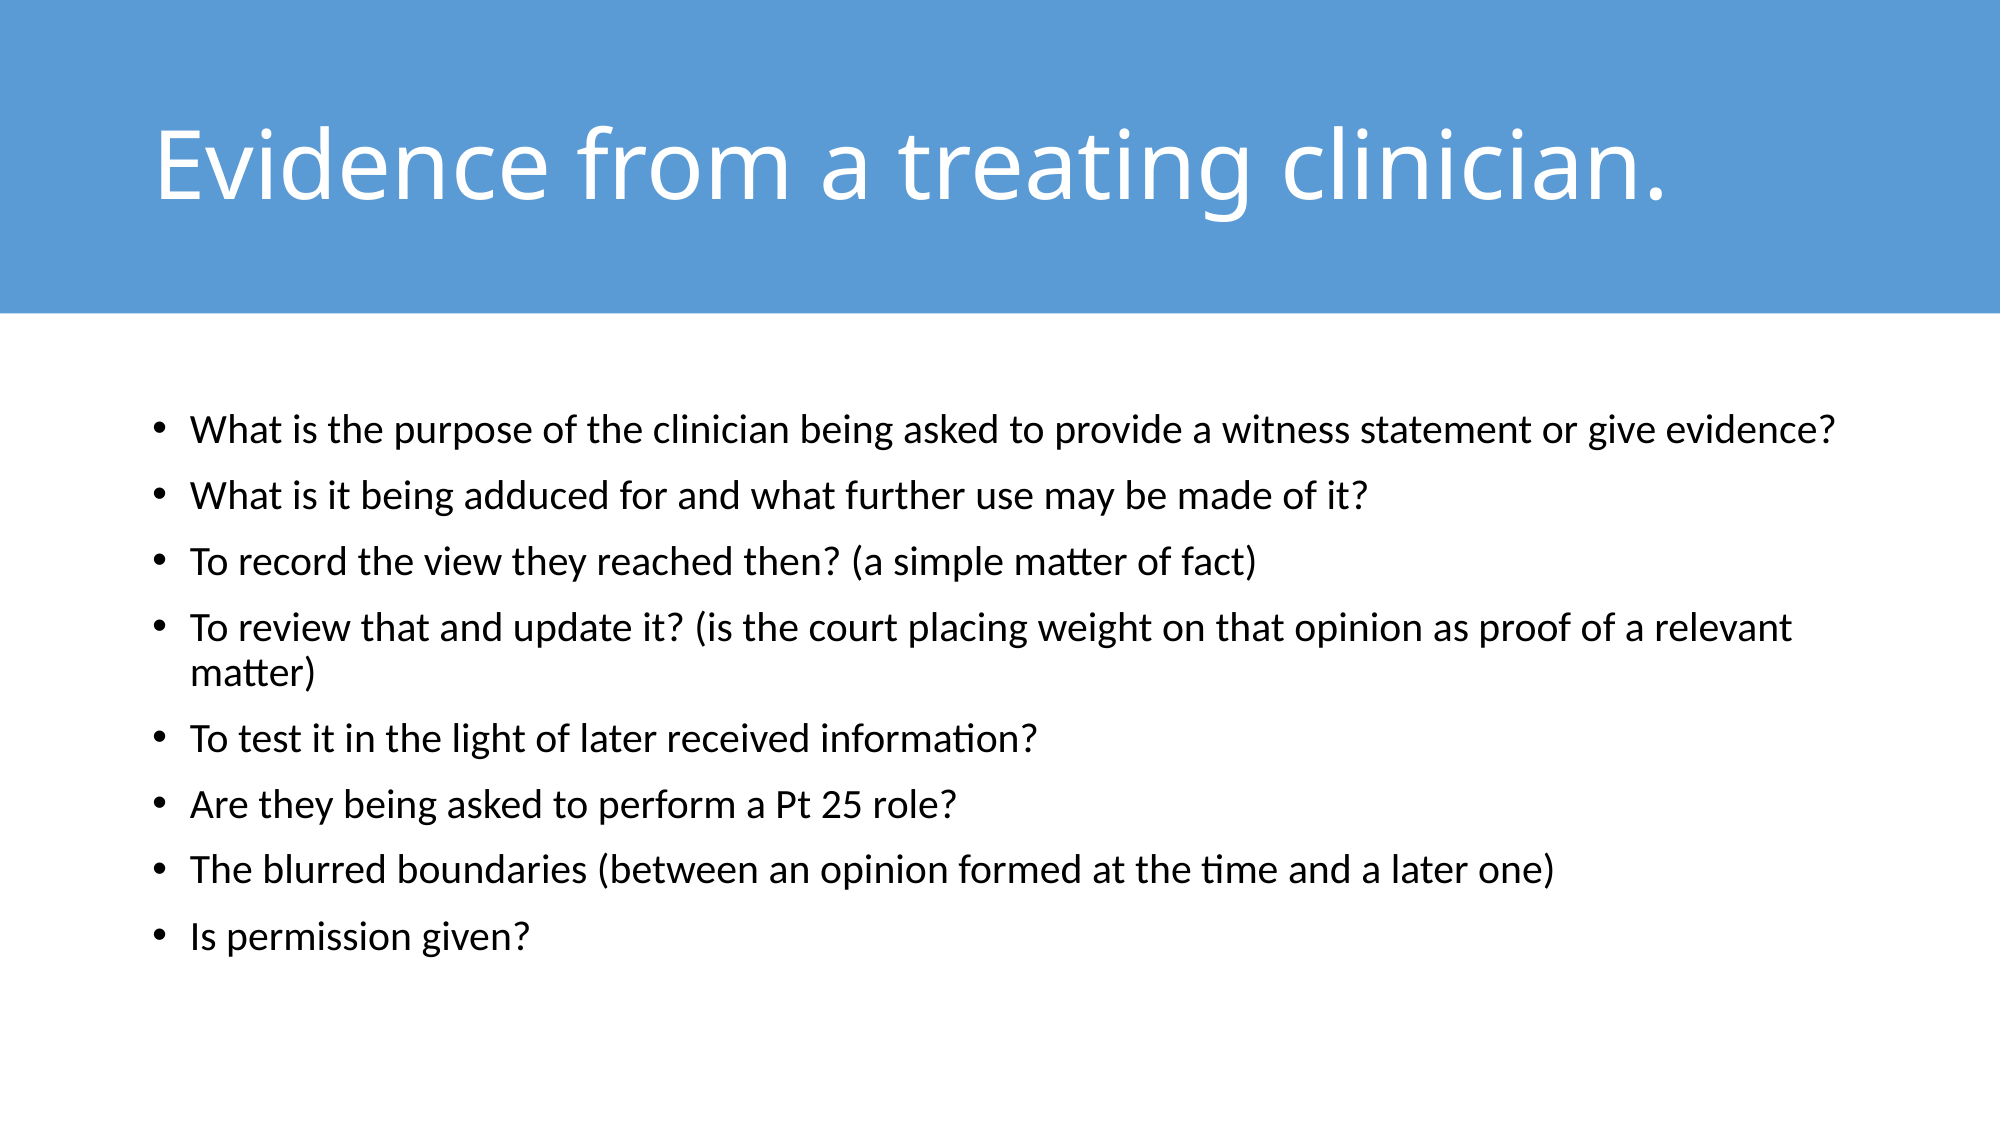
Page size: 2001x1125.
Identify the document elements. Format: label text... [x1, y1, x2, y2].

text_box [0, 0, 2000, 314]
list What is the purpose of the clinician being asked to provide a witness statement or give evidence? What is it being adduced for and what further use may be made of it? To record the view they reached then? (a simple matter of fact) To review that and update it? (is the court placing weight on that opinion as proof of a relevant matter) To test it in the light of later received information? Are they being asked to perform a Pt 25 role? The blurred boundaries (between an opinion formed at the time and a later one) Is permission given? [137, 399, 1863, 1014]
title Evidence from a treating clinician. [137, 59, 1863, 278]
